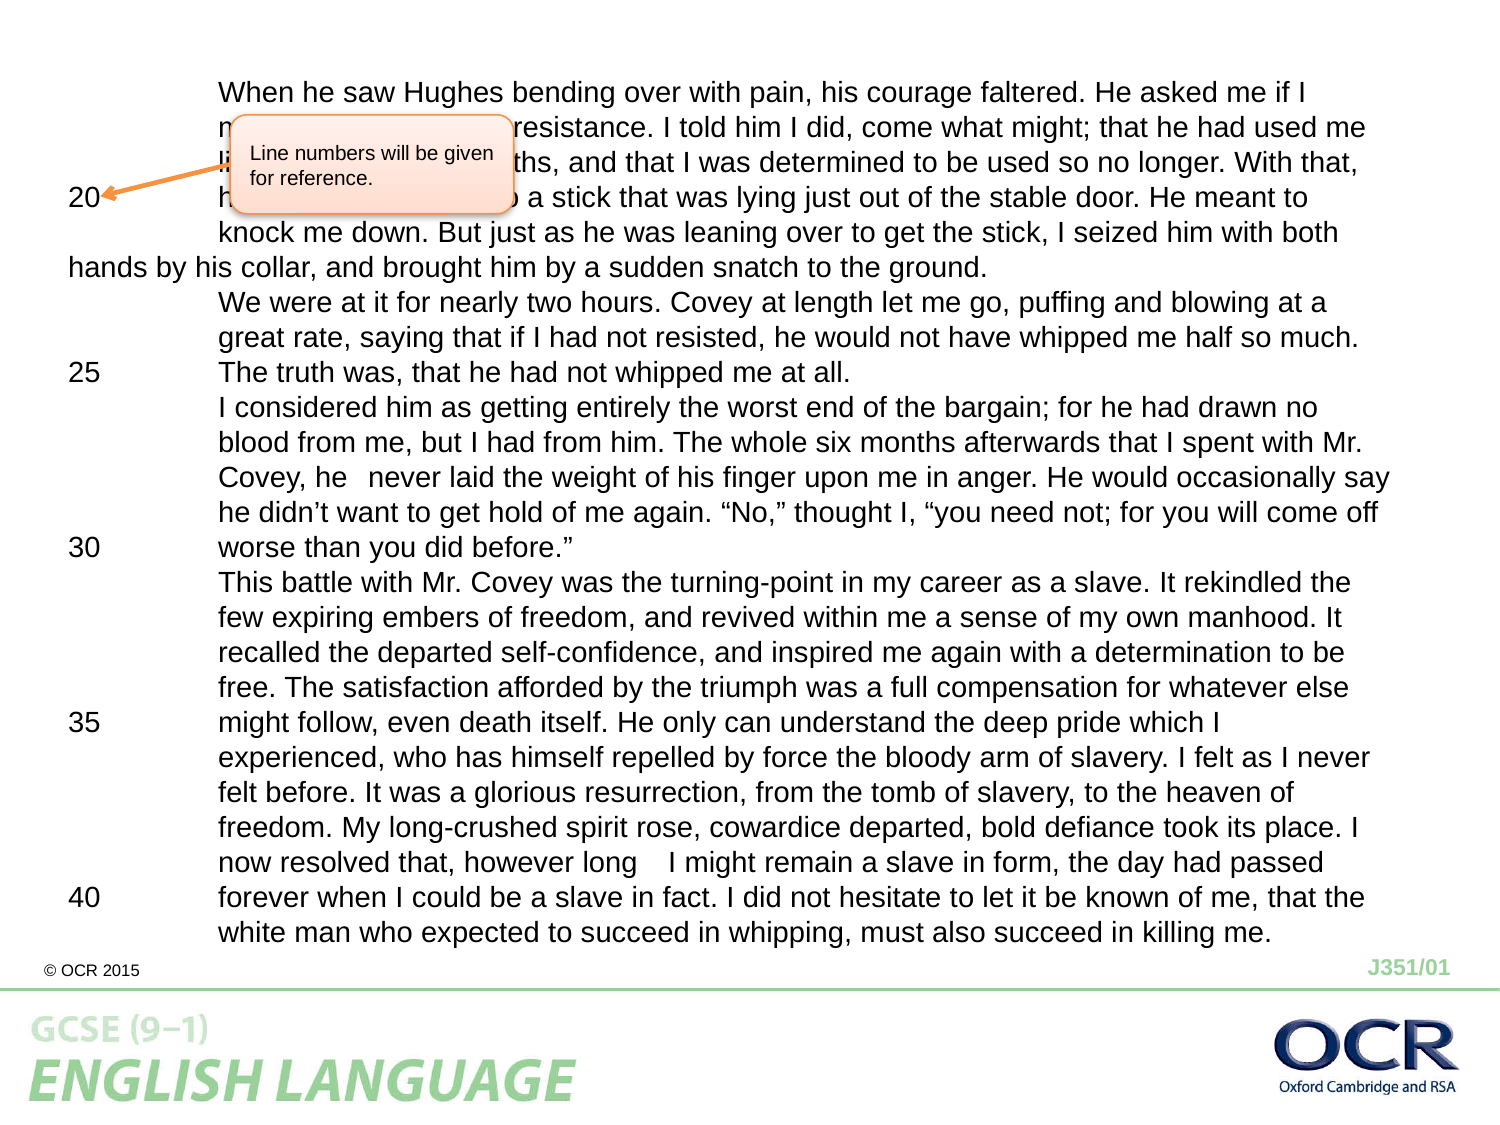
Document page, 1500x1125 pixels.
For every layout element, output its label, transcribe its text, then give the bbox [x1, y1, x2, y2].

text_box Line numbers will be given for reference. [229, 114, 515, 215]
picture [0, 988, 1500, 1125]
text_box When he saw Hughes bending over with pain, his courage faltered. He asked me if I meant to persist in my resistance. I told him I did, come what might; that he had used me like a brute for six months, and that I was determined to be used so no longer. With that, 20 he strove to drag me to a stick that was lying just out of the stable door. He meant to knock me down. But just as he was leaning over to get the stick, I seized him with both hands by his collar, and brought him by a sudden snatch to the ground. We were at it for nearly two hours. Covey at length let me go, puffing and blowing at a great rate, saying that if I had not resisted, he would not have whipped me half so much. 25 The truth was, that he had not whipped me at all. I considered him as getting entirely the worst end of the bargain; for he had drawn no blood from me, but I had from him. The whole six months afterwards that I spent with Mr. Covey, he never laid the weight of his finger upon me in anger. He would occasionally say he didn’t want to get hold of me again. “No,” thought I, “you need not; for you will come off 30 worse than you did before.” This battle with Mr. Covey was the turning-point in my career as a slave. It rekindled the few expiring embers of freedom, and revived within me a sense of my own manhood. It recalled the departed self-confidence, and inspired me again with a determination to be free. The satisfaction afforded by the triumph was a full compensation for whatever else 35 might follow, even death itself. He only can understand the deep pride which I experienced, who has himself repelled by force the bloody arm of slavery. I felt as I never felt before. It was a glorious resurrection, from the tomb of slavery, to the heaven of freedom. My long-crushed spirit rose, cowardice departed, bold defiance took its place. I now resolved that, however long I might remain a slave in form, the day had passed 40 forever when I could be a slave in fact. I did not hesitate to let it be known of me, that the white man who expected to succeed in whipping, must also succeed in killing me. [53, 66, 1447, 1026]
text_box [100, 164, 231, 197]
